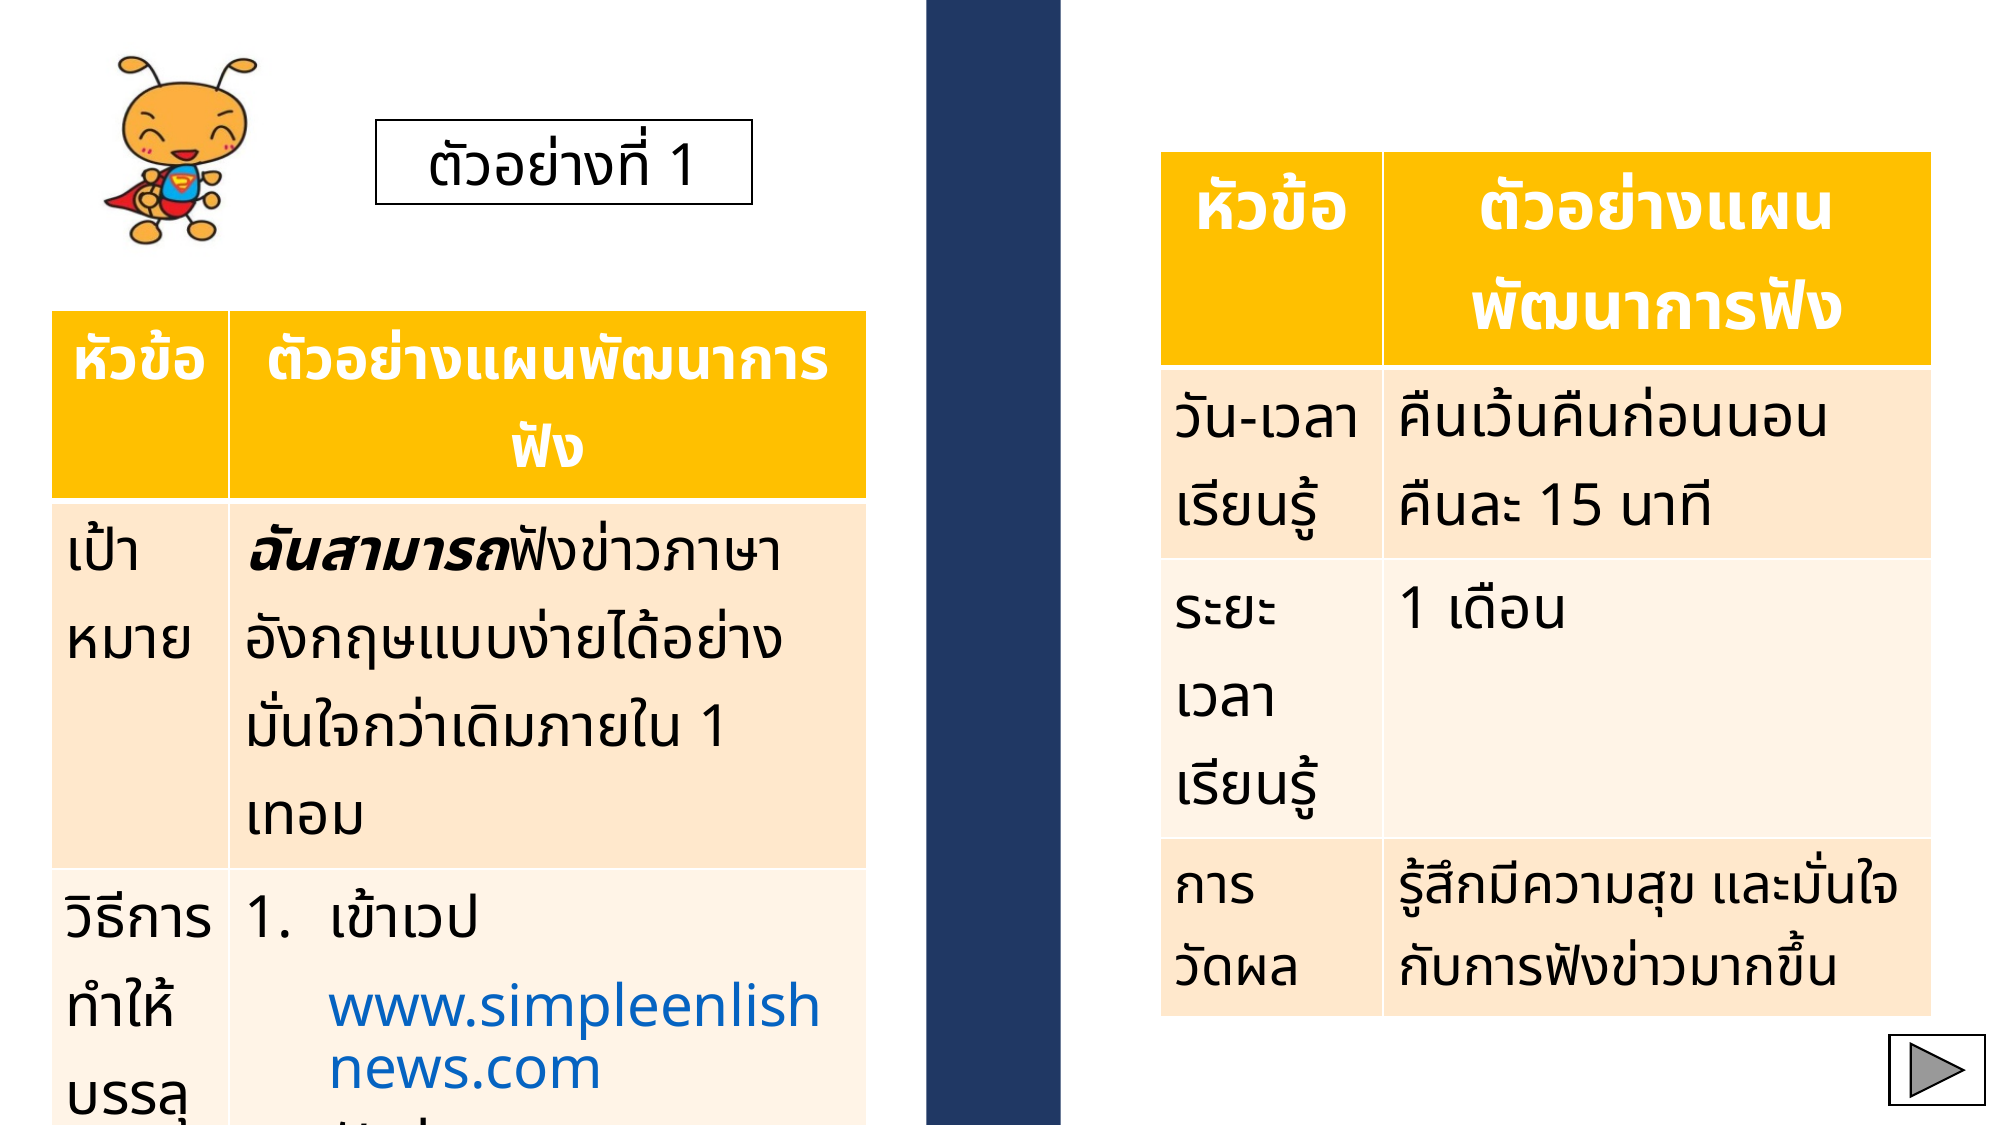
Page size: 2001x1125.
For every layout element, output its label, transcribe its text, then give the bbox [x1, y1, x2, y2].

table_cell วัน-เวลาเรียนรู้ [1161, 370, 1382, 558]
table_cell รู้สึกมีความสุข และมั่นใจกับการฟังข่าวมากขึ้น [1384, 839, 1931, 1016]
table_cell เข้าเวป www.simpleenlishnews.comฟังข่าวความยาว 1 นาที ทุกวัน วันละ 2 ข่าว ทำความเข้าใจข่าวอย่างคร่าวๆ เลือกฝึกออกเสียงคำศัพท์ที่ไม่คุ้นเคย ออกเสียงซ้ำๆจนมั่นใจ [230, 870, 866, 1125]
table_cell ระยะเวลาเรียนรู้ [1161, 560, 1382, 837]
table_header ตัวอย่างแผนพัฒนาการฟัง [1384, 152, 1931, 365]
table_header หัวข้อ [1161, 152, 1382, 365]
table_cell คืนเว้นคืนก่อนนอน คืนละ 15 นาที [1384, 370, 1931, 558]
table_header ตัวอย่างแผนพัฒนาการฟัง [230, 311, 866, 498]
text_box [925, 0, 1062, 1125]
table_cell ฉันสามารถฟังข่าวภาษาอังกฤษแบบง่ายได้อย่างมั่นใจกว่าเดิมภายใน 1 เทอม [230, 504, 866, 868]
table_cell 1 เดือน [1384, 560, 1931, 837]
table_cell เป้าหมาย [52, 504, 228, 868]
table_cell วิธีการทำให้บรรลุ [52, 870, 228, 1125]
table_cell การวัดผล [1161, 839, 1382, 1016]
text_box [1888, 1034, 1986, 1106]
picture [41, 0, 291, 296]
text_box ตัวอย่างที่ 1 [375, 119, 753, 205]
table_header หัวข้อ [52, 311, 228, 498]
